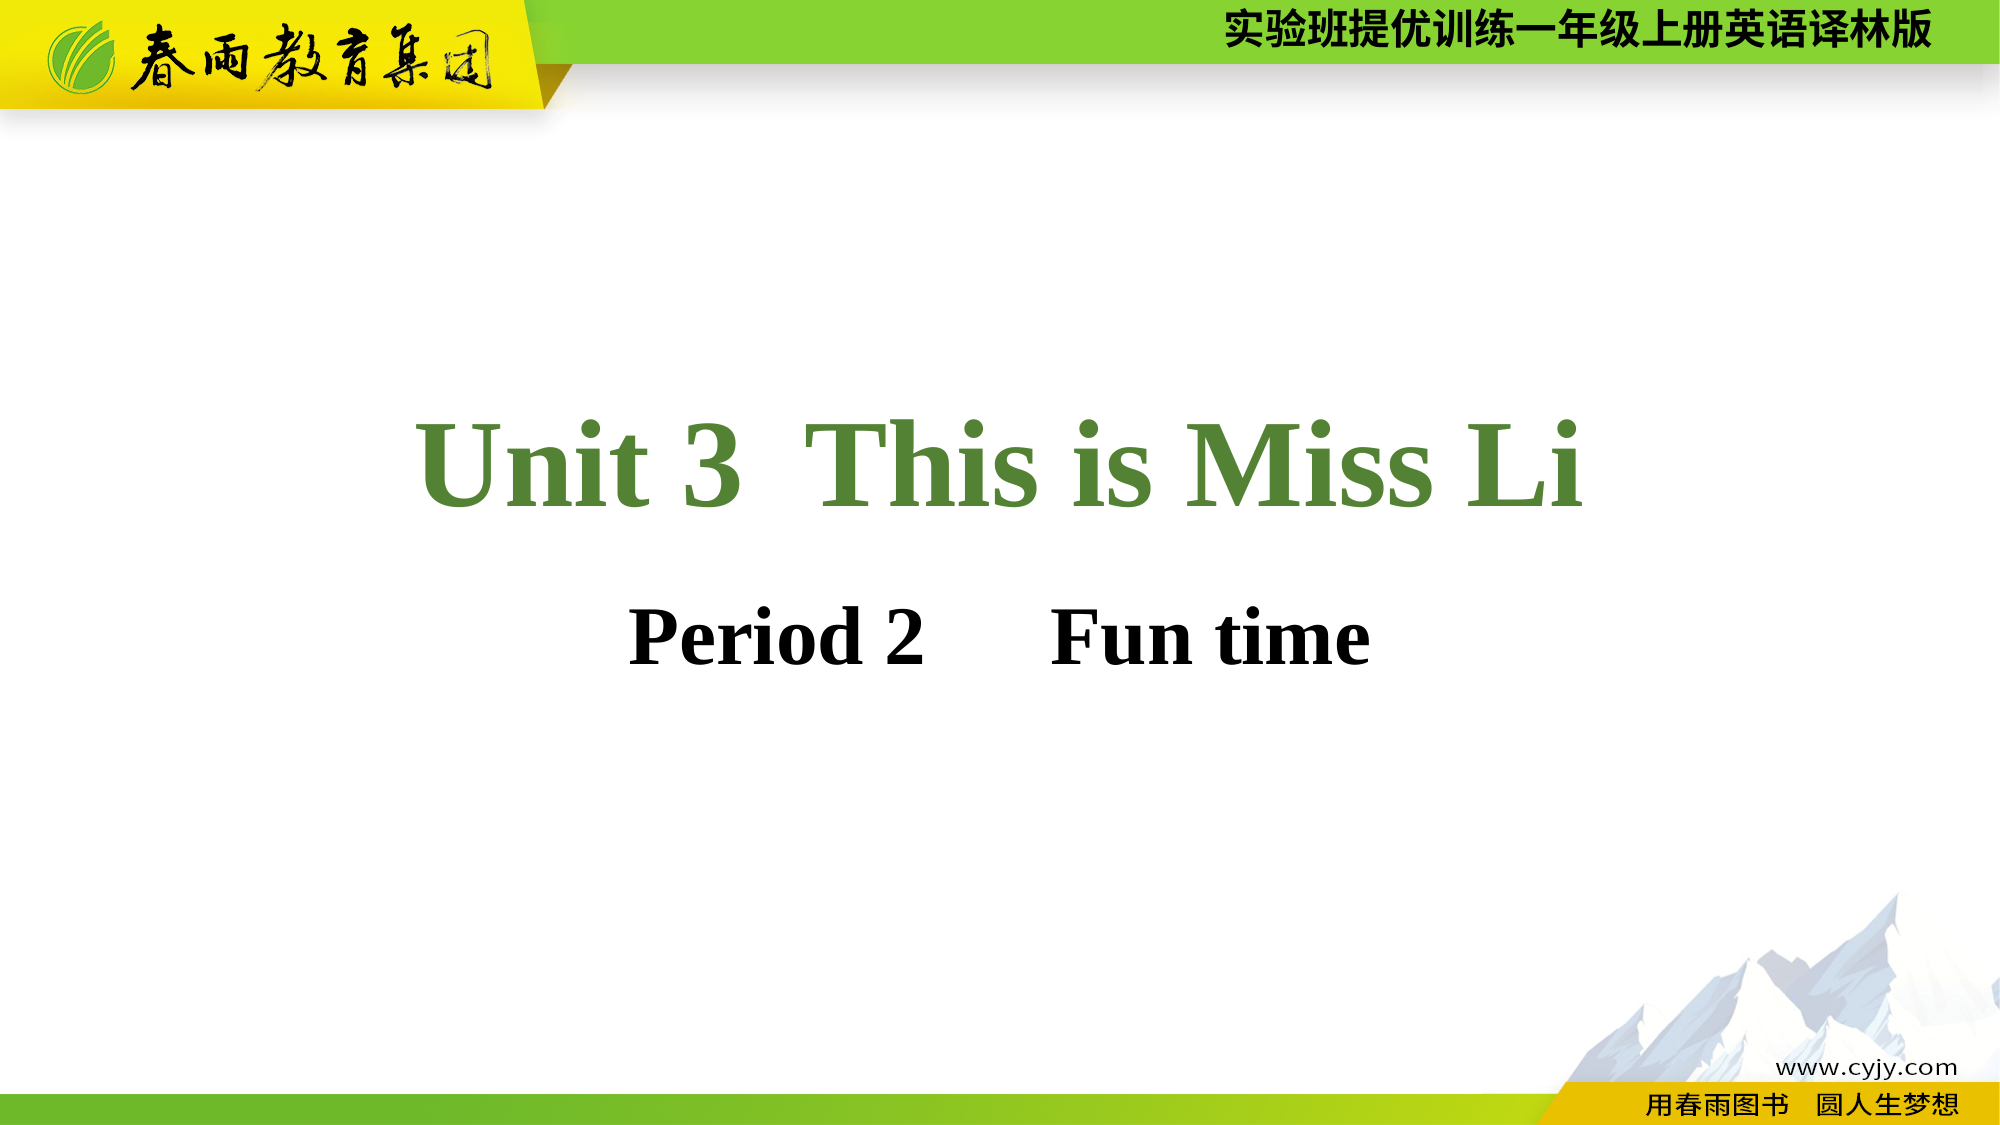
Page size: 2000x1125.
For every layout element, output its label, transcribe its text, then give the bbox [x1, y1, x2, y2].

picture [0, 0, 2000, 298]
picture [0, 689, 2000, 1125]
text_box Unit 3 This is Miss Li Period 2 Fun time [0, 298, 2000, 689]
